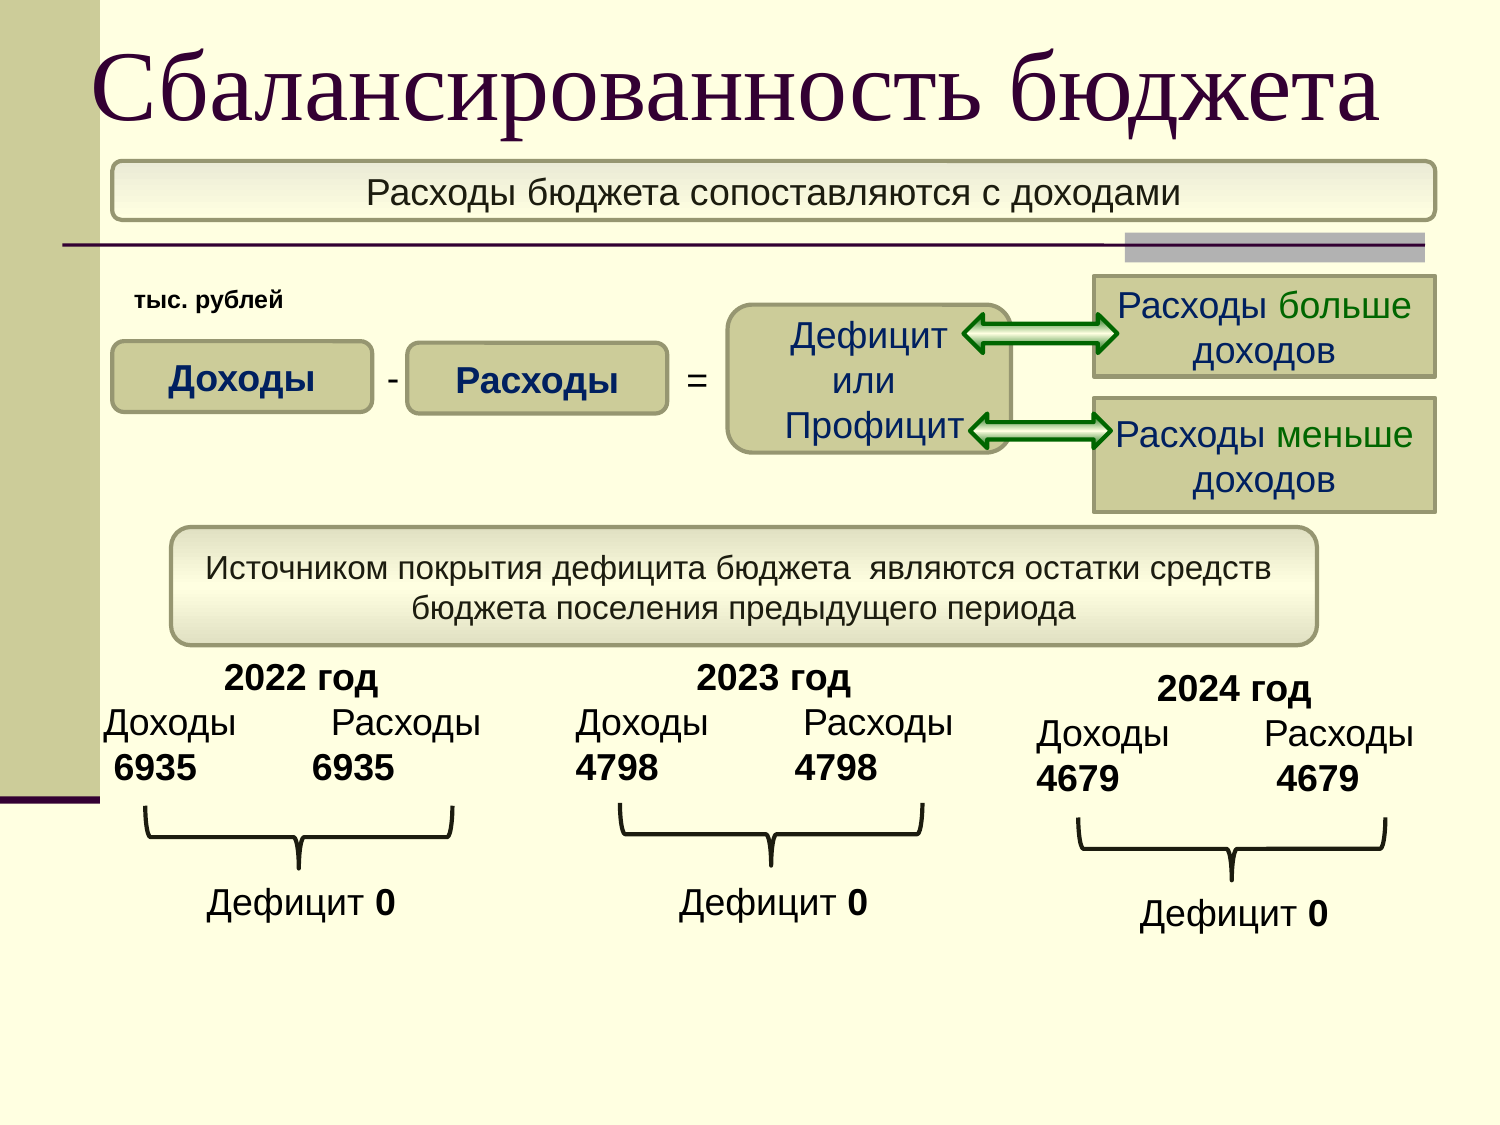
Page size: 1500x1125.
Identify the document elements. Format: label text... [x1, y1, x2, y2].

text_box - [372, 346, 431, 407]
title Сбалансированность бюджета [1, 0, 1473, 162]
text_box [1021, 656, 1448, 946]
text_box [967, 411, 1113, 451]
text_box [88, 644, 514, 976]
text_box Расходы бюджета сопоставляются с доходами [110, 158, 1438, 223]
text_box [820, 333, 880, 394]
text_box [961, 312, 1120, 356]
text_box тыс. рублей [118, 276, 313, 321]
text_box Источником покрытия дефицита бюджета являются остатки средств бюджета поселения предыдущего периода [168, 524, 1320, 648]
text_box Расходы меньше доходов [1092, 396, 1437, 514]
text_box Расходы больше доходов [1092, 274, 1437, 379]
text_box Дефицит или Профицит [725, 302, 1014, 455]
text_box = [671, 348, 731, 409]
text_box Расходы [406, 340, 670, 416]
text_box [560, 644, 987, 976]
text_box Доходы [110, 339, 373, 415]
